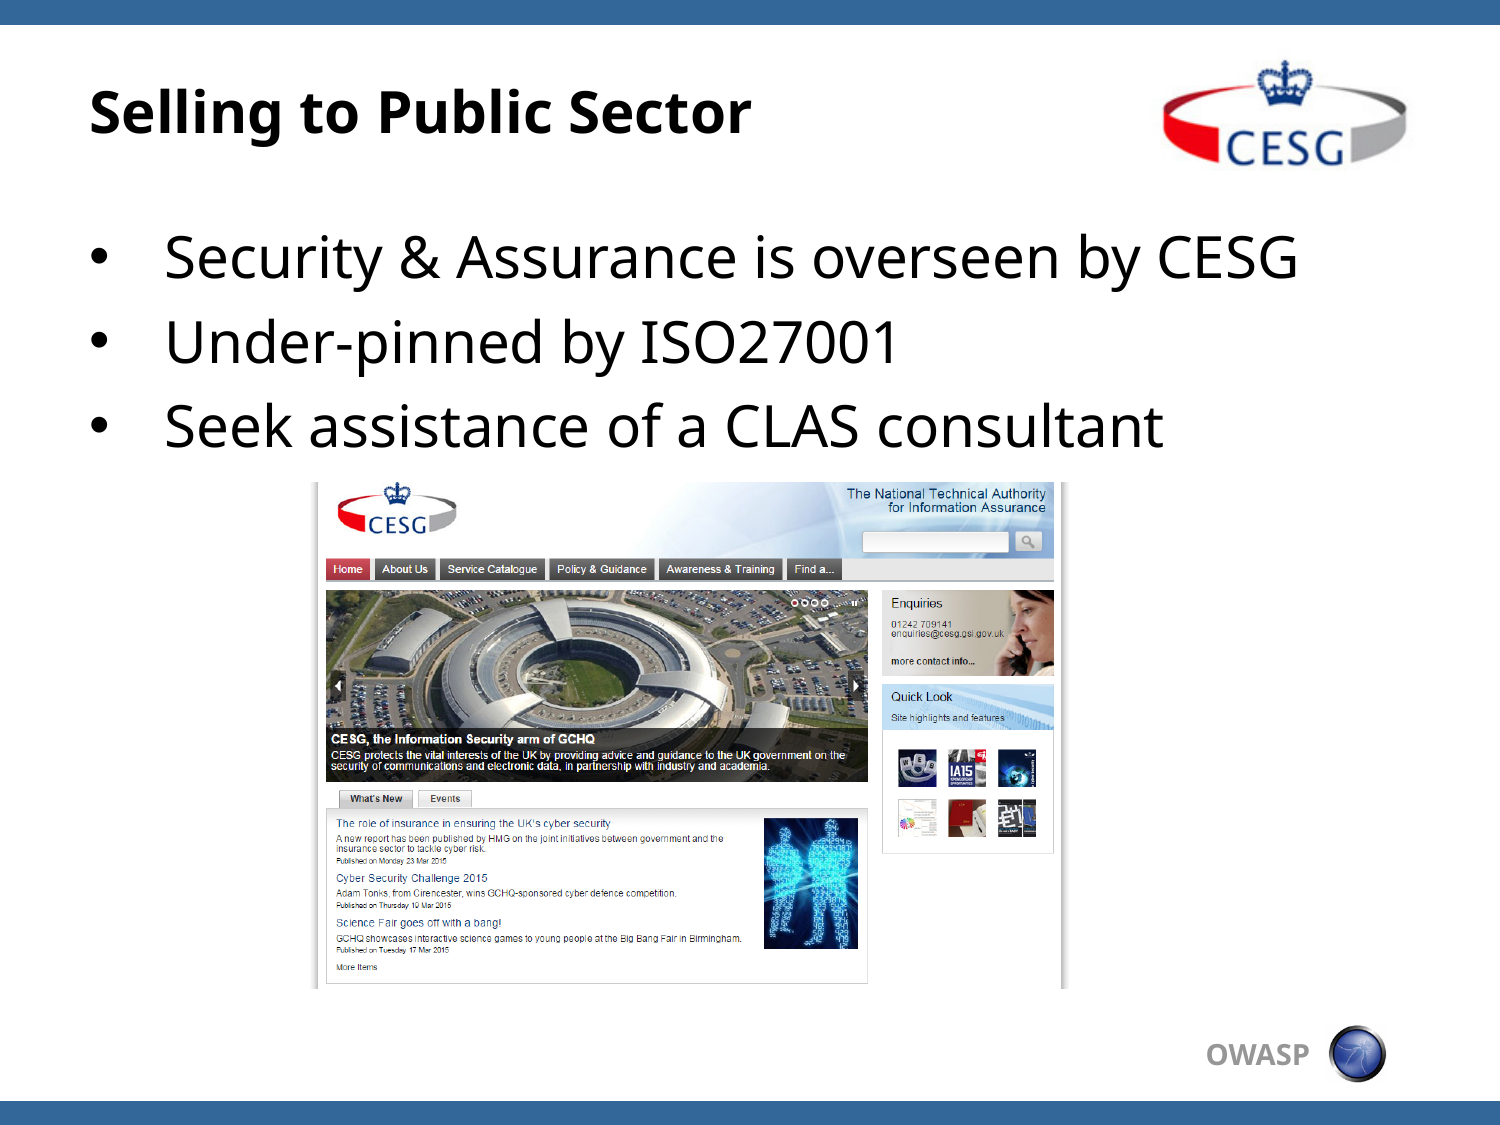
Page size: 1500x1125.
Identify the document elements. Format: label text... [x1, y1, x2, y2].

list Security & Assurance is overseen by CESG Under-pinned by ISO27001 Seek assistance of a CLAS consultant [75, 212, 1425, 1005]
title Selling to Public Sector [75, 32, 1425, 188]
picture [1139, 48, 1434, 171]
picture [301, 482, 1110, 989]
picture [1325, 1024, 1388, 1083]
